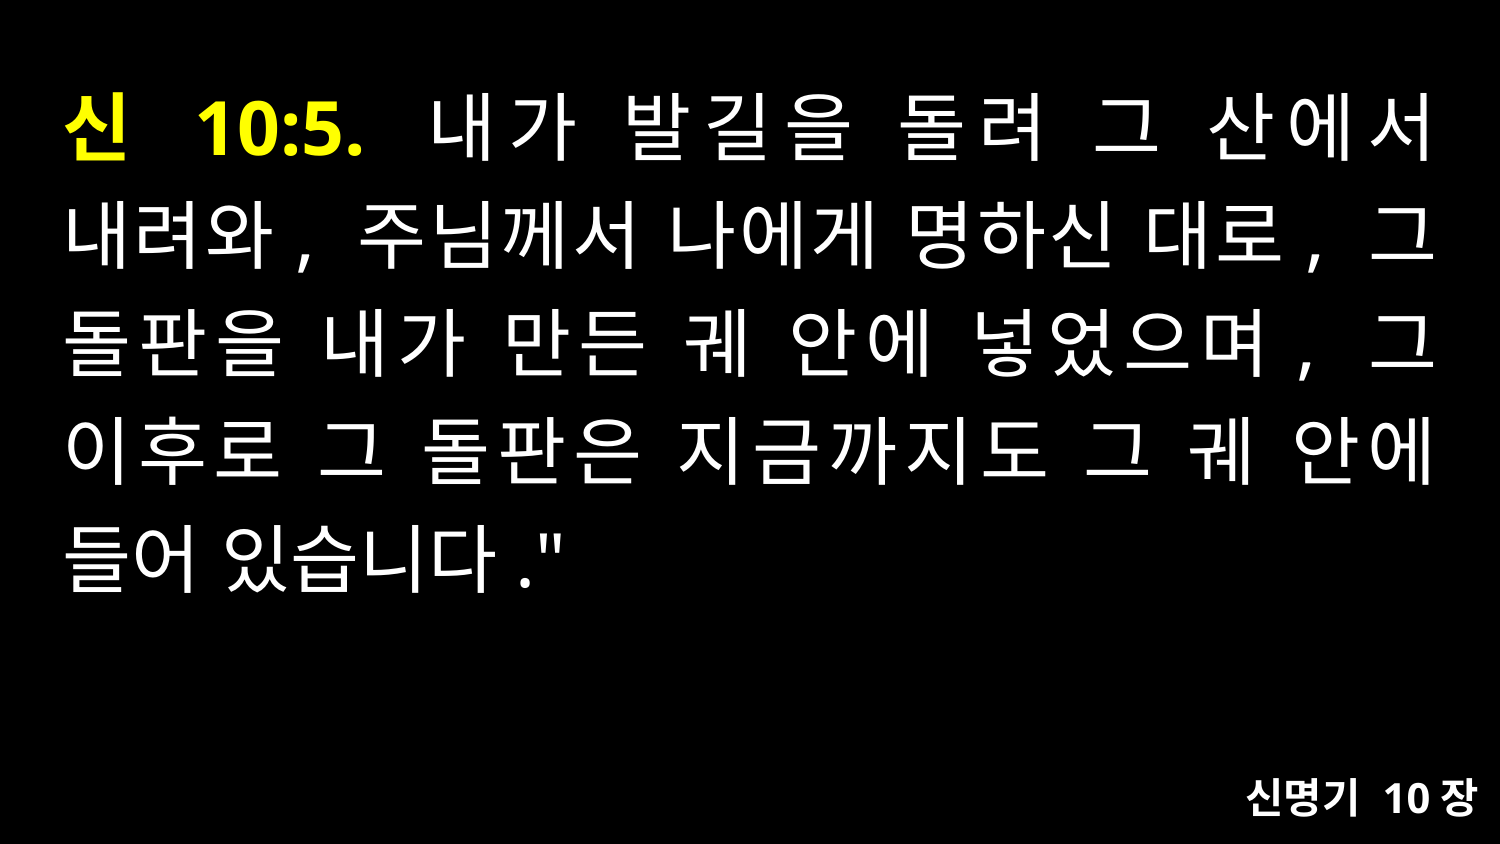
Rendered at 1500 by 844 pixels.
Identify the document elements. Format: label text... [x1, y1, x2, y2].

title 신 10:5. 내가 발길을 돌려 그 산에서 내려와, 주님께서 나에게 명하신 대로, 그 돌판을 내가 만든 궤 안에 넣었으며, 그 이후로 그 돌판은 지금까지도 그 궤 안에 들어 있습니다." [0, 0, 1500, 844]
subtitle 신명기 10장 [916, 770, 1500, 844]
